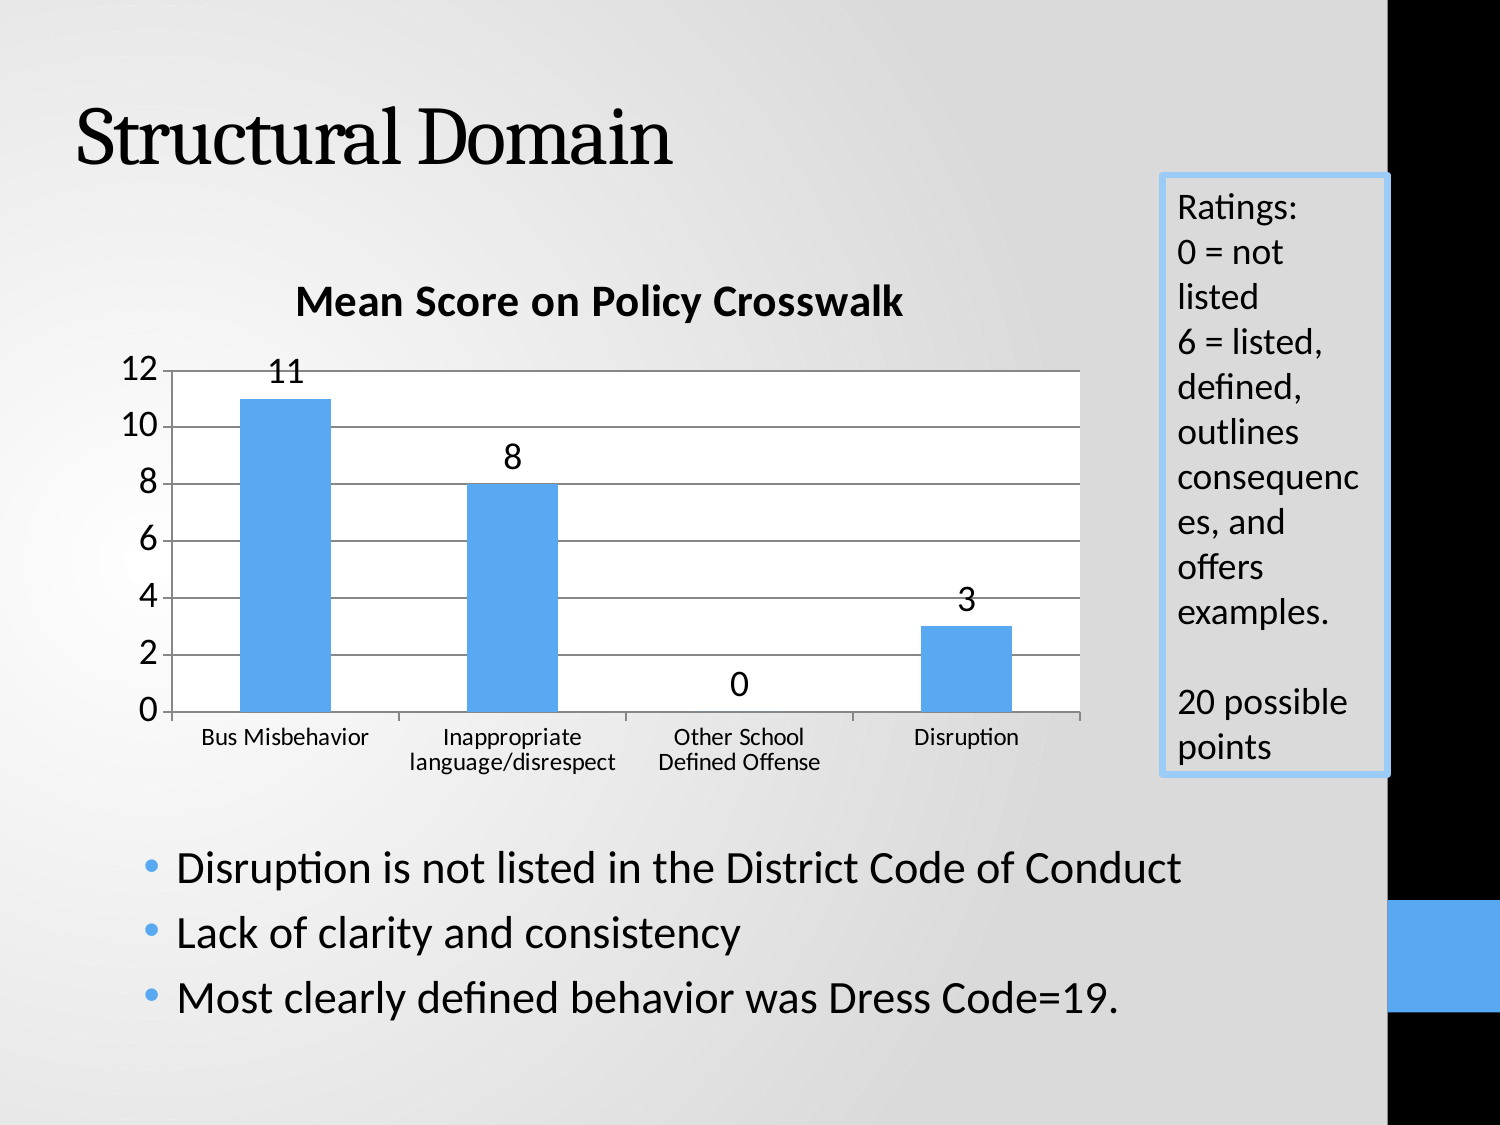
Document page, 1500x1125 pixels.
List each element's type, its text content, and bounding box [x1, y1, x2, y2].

chart [99, 249, 1101, 788]
text_box Ratings: 0 = not listed 6 = listed, defined, outlines consequences, and offers examples. 20 possible points [1162, 174, 1388, 775]
list Disruption is not listed in the District Code of Conduct Lack of clarity and consistency Most clearly defined behavior was Dress Code=19. [112, 237, 1425, 1038]
title Structural Domain [62, 37, 1338, 225]
